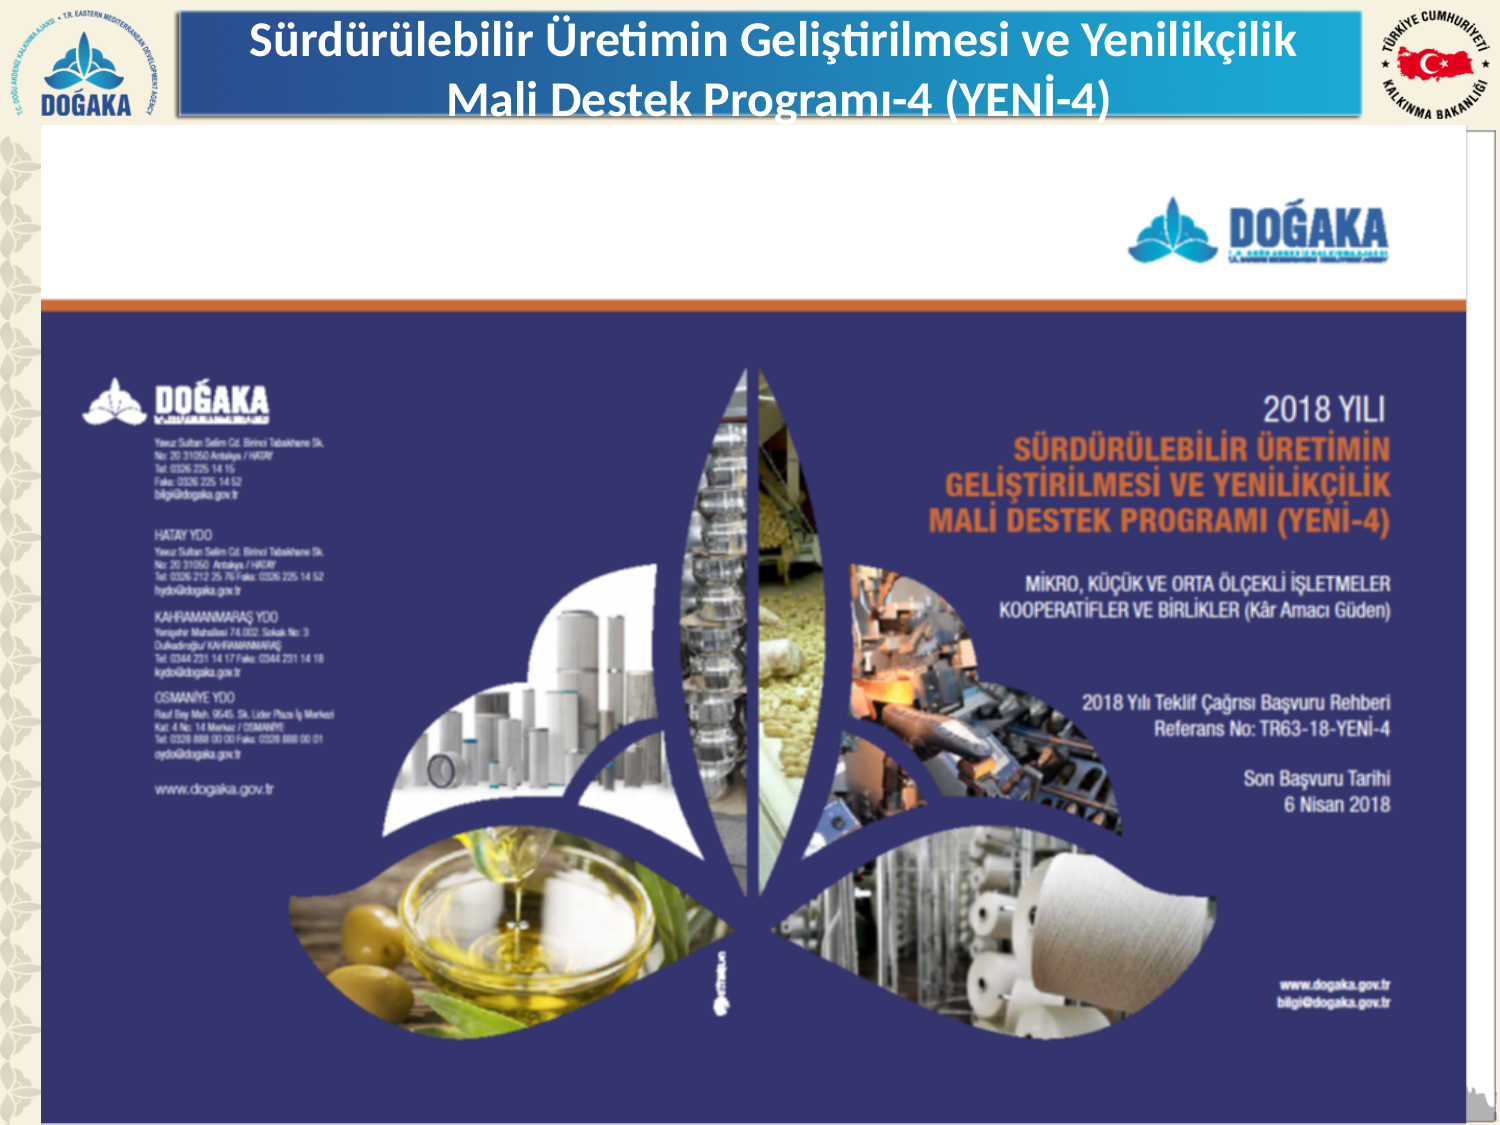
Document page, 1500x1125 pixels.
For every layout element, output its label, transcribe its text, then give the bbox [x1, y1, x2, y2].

picture [0, 0, 1500, 1125]
title Sürdürülebilir Üretimin Geliştirilmesi ve Yenilikçilik Mali Destek Programı-4 (YENİ-4) [147, 0, 1412, 123]
